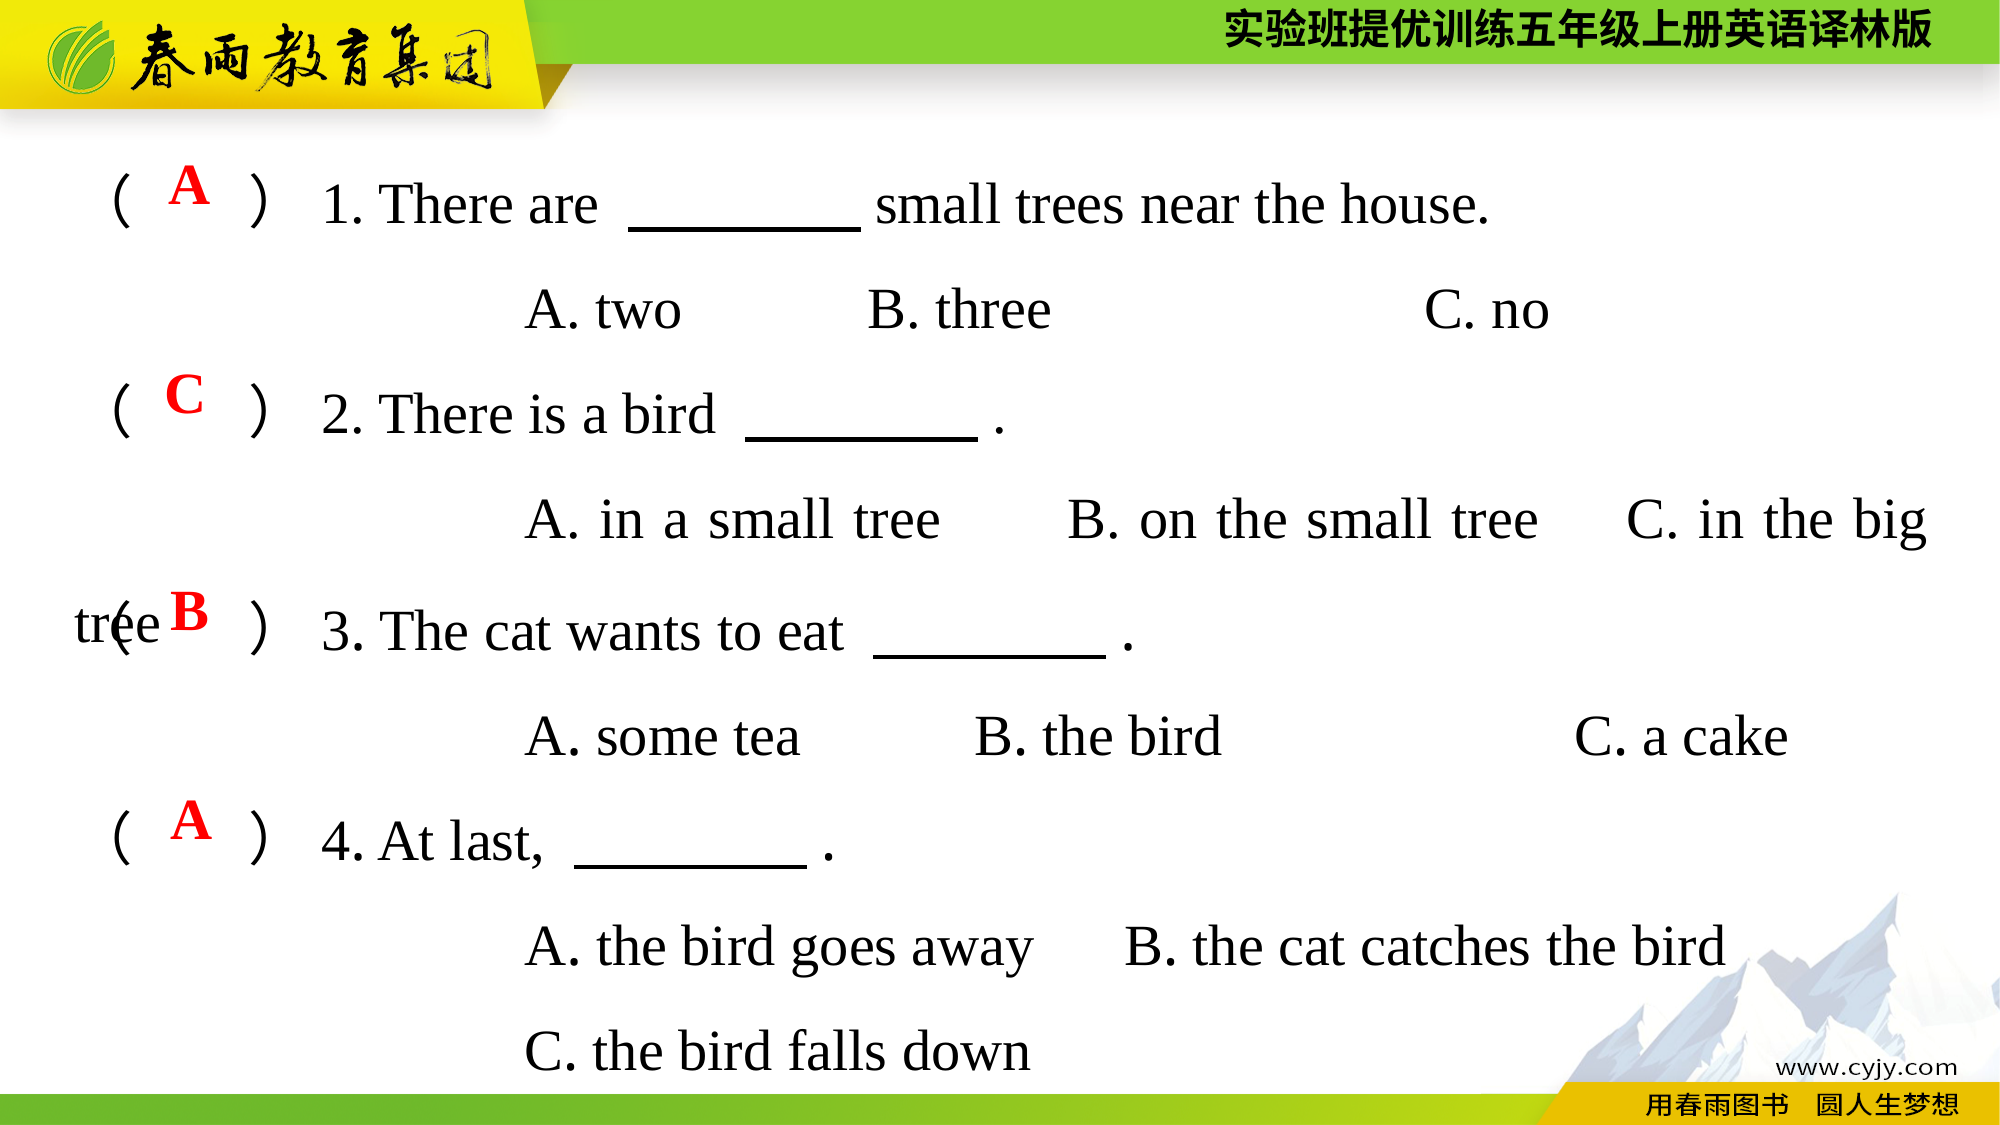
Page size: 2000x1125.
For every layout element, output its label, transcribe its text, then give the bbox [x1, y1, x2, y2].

text_box （ ）3. The cat wants to eat . A. some tea B. the bird C. a cake （ ）4. At last, . A. the bird goes away B. the cat catches the bird C. the bird falls down [59, 549, 1944, 1090]
picture [0, 0, 2000, 1125]
text_box A [154, 138, 226, 224]
text_box A [155, 774, 228, 859]
text_box B [155, 564, 225, 650]
text_box C [149, 348, 222, 433]
list （ ）1. There are small trees near the house. A. two B. three C. no （ ）2. There is a bird . A. in a small tree B. on the small tree C. in the big tree [59, 122, 1944, 549]
